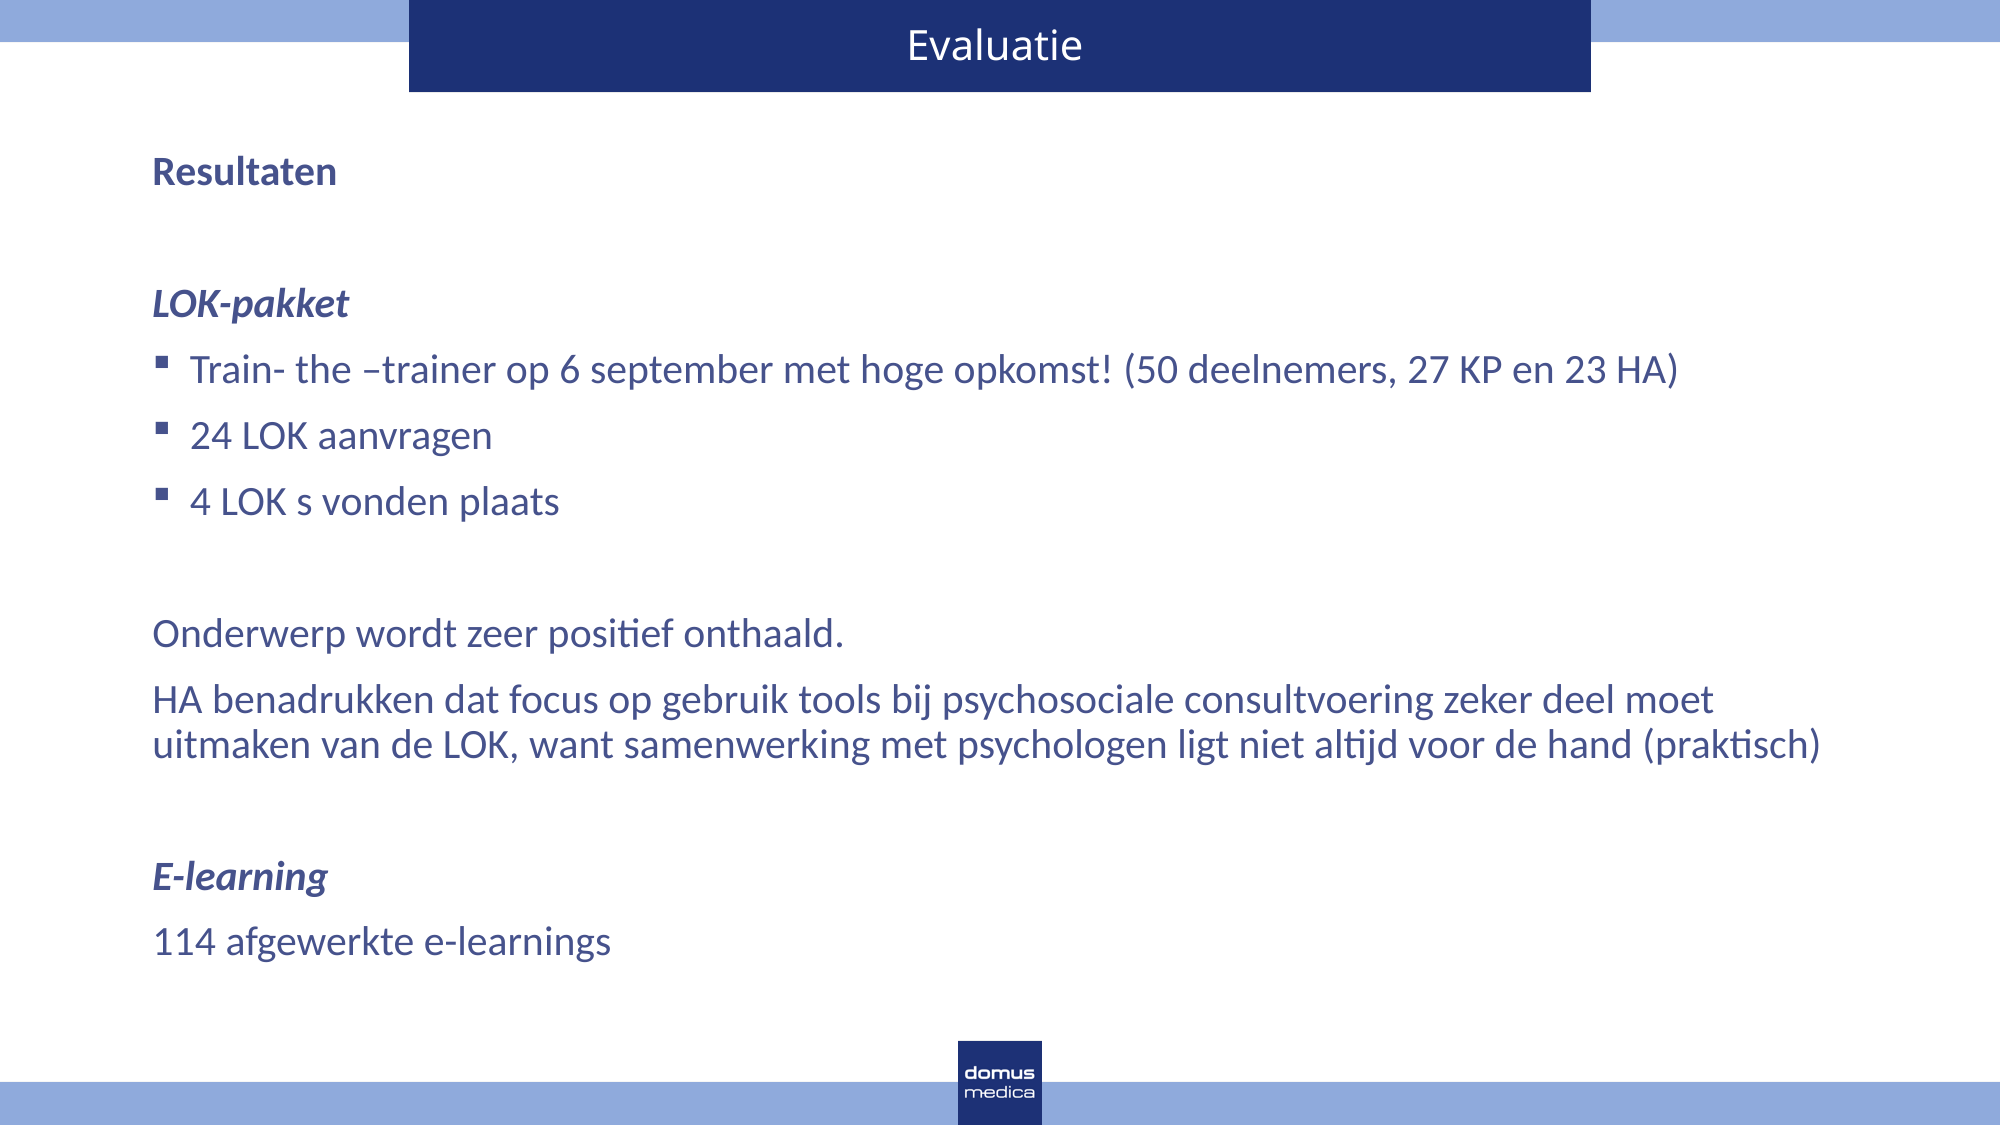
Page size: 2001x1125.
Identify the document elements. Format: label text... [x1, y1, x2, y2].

list Resultaten LOK-pakket Train- the –trainer op 6 september met hoge opkomst! (50 deelnemers, 27 KP en 23 HA) 24 LOK aanvragen 4 LOK s vonden plaats Onderwerp wordt zeer positief onthaald. HA benadrukken dat focus op gebruik tools bij psychosociale consultvoering zeker deel moet uitmaken van de LOK, want samenwerking met psychologen ligt niet altijd voor de hand (praktisch) E-learning 114 afgewerkte e-learnings [137, 142, 1863, 1014]
picture [0, 0, 2000, 1125]
title Evaluatie [408, 0, 1592, 94]
